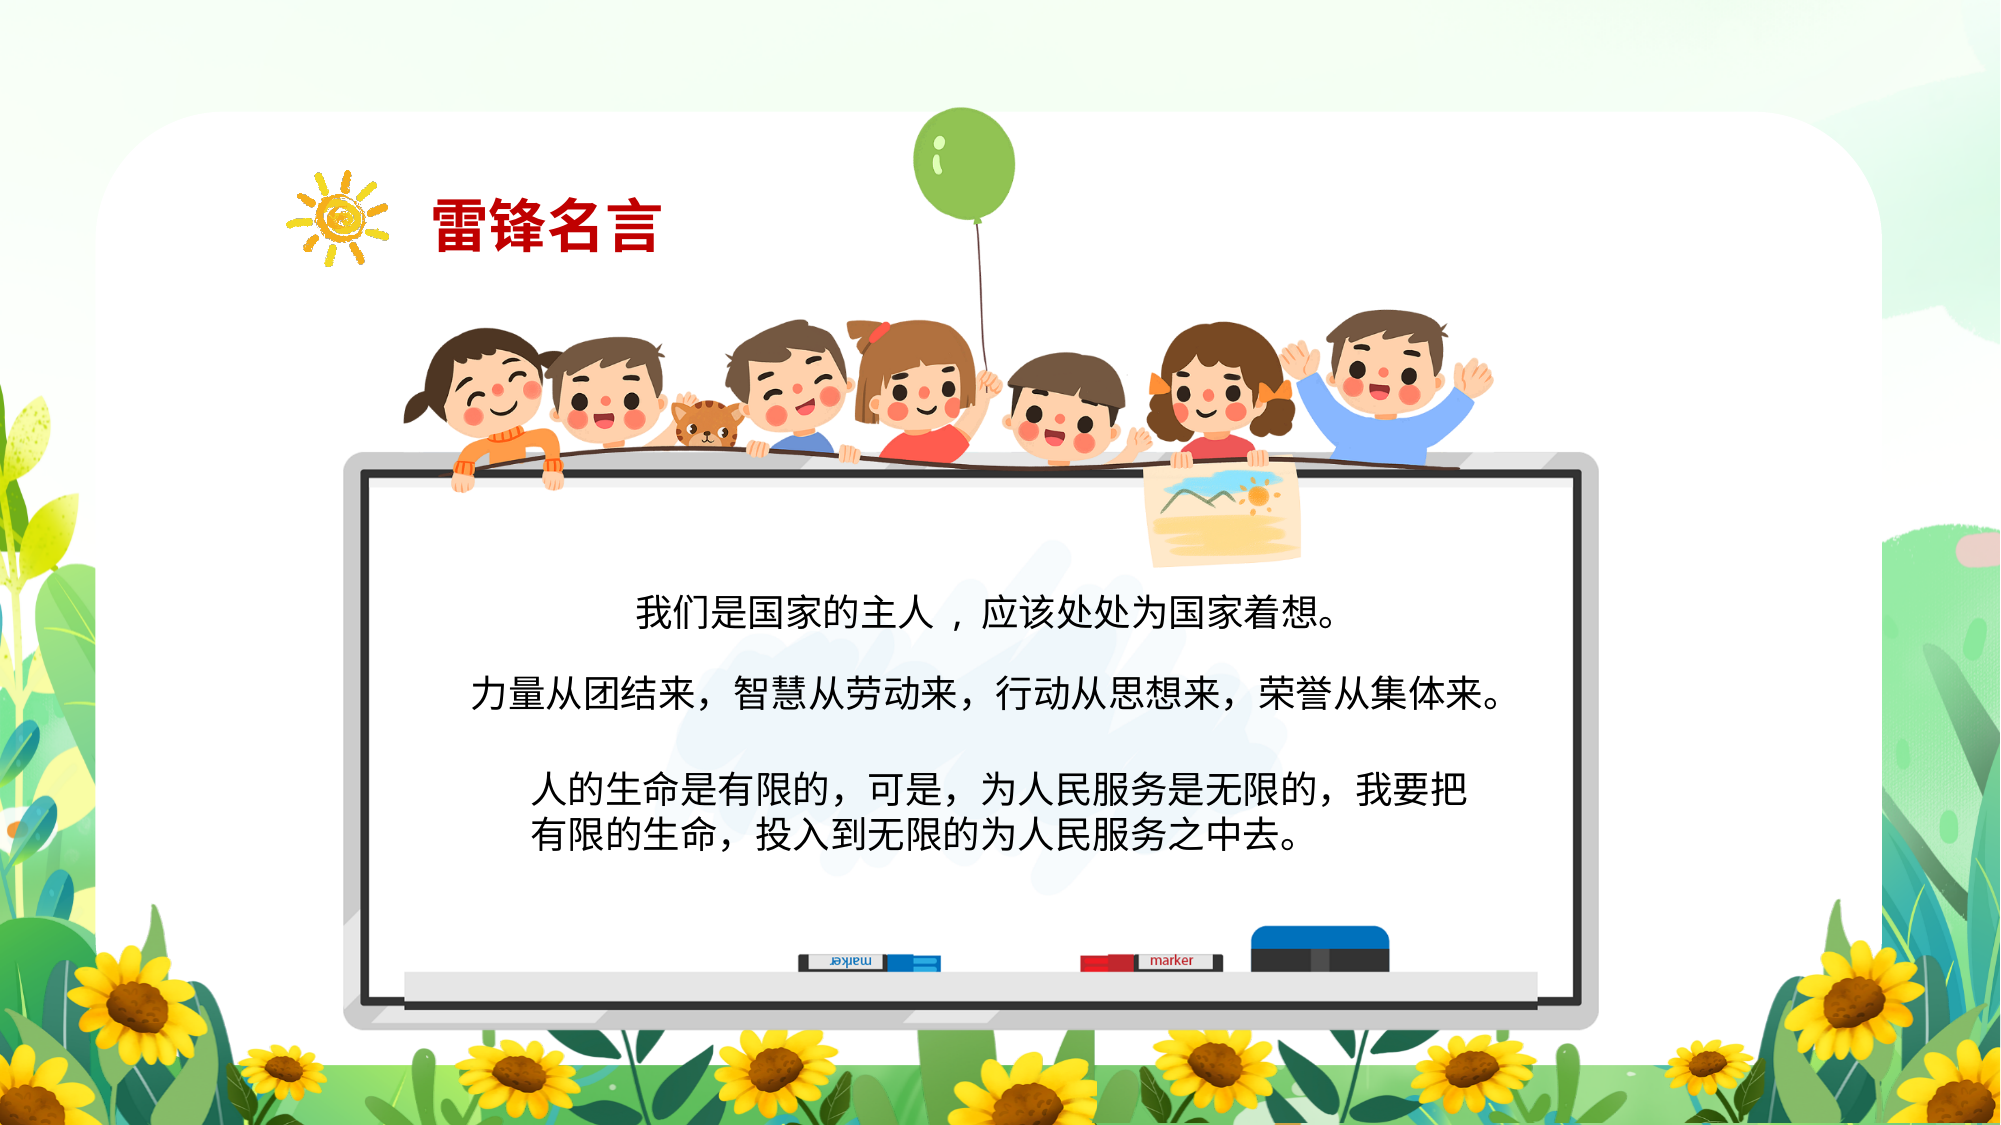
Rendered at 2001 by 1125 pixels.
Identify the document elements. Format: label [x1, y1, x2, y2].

text_box [286, 170, 681, 268]
picture [0, 0, 2001, 1125]
